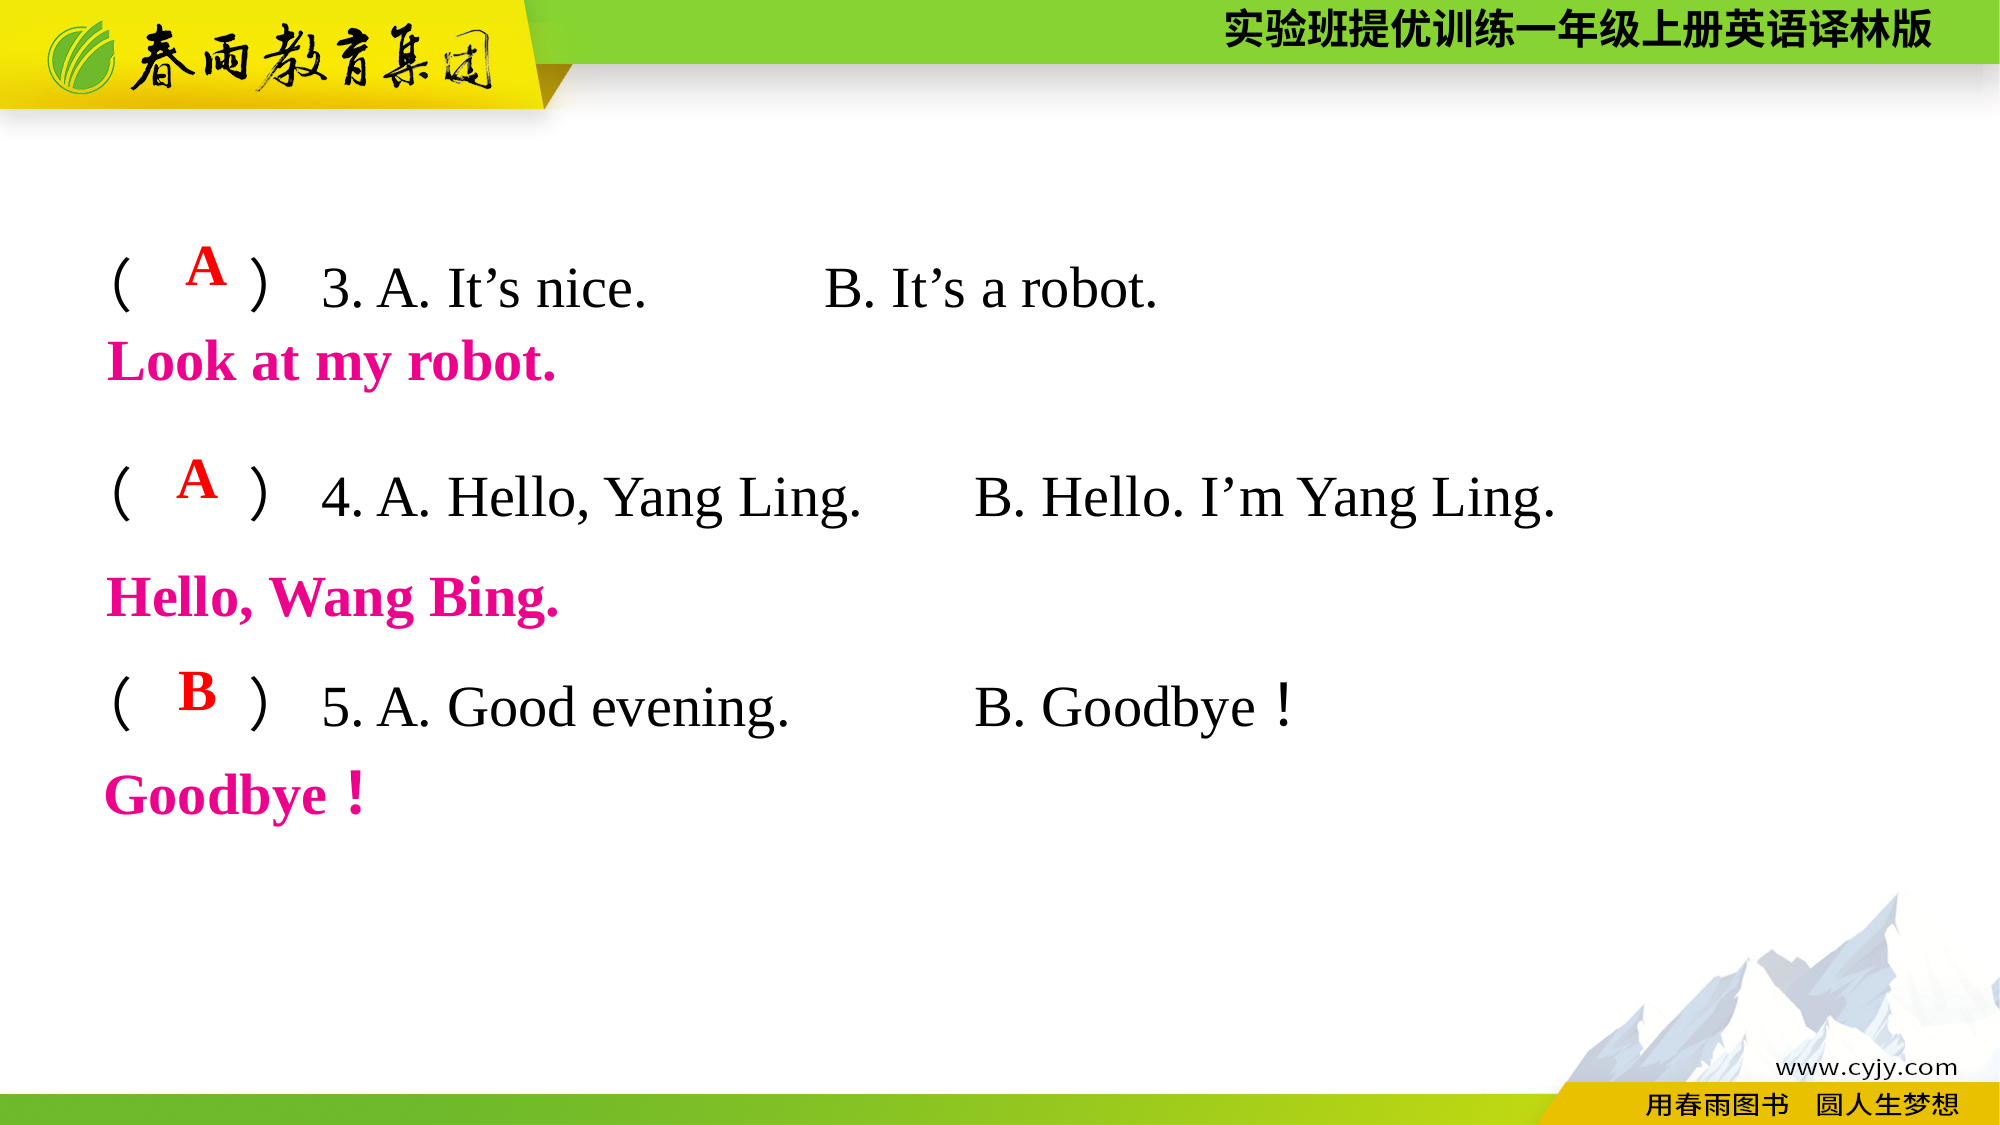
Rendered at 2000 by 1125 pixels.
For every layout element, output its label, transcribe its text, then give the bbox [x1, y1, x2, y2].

picture [0, 0, 2000, 1125]
text_box A [170, 219, 257, 305]
text_box Goodbye！ [88, 748, 415, 834]
text_box B [163, 645, 232, 730]
text_box Look at my robot. [92, 314, 573, 400]
text_box Hello, Wang Bing. [92, 550, 576, 636]
list （ ）3. A. It’s nice. B. It’s a robot. （ ）4. A. Hello, Yang Ling. B. Hello. I’m Yang Ling. （ ）5. A. Good evening. B. Goodbye！ [59, 206, 1944, 752]
text_box A [161, 432, 234, 518]
